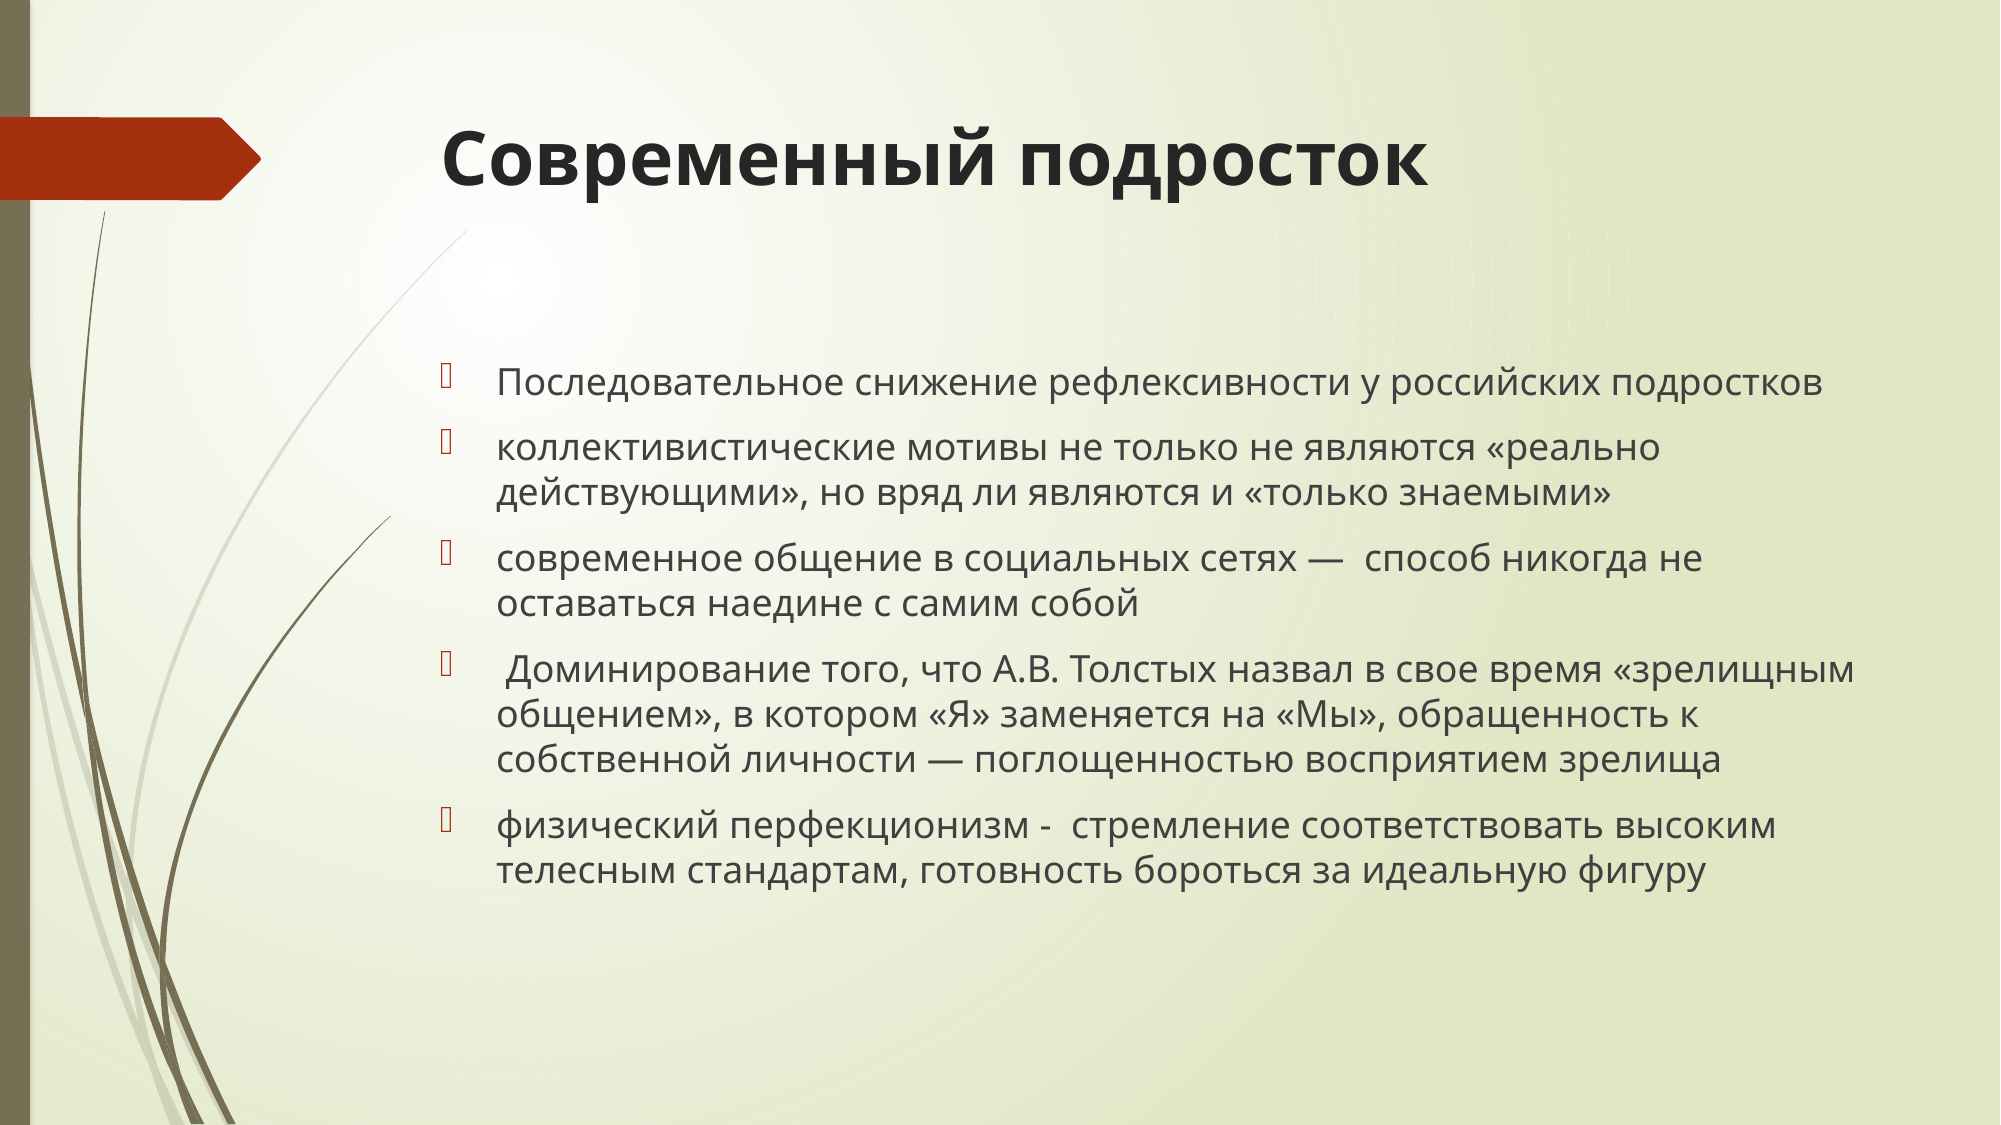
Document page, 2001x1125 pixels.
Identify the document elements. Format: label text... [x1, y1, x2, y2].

list Последовательное снижение рефлексивности у российских подростков коллективистические мотивы не только не являются «реально действующими», но вряд ли являются и «только знаемыми» современное общение в социальных сетях — способ никогда не оставаться наедине с самим собой Доминирование того, что А.В. Толстых назвал в свое время «зрелищным общением», в котором «Я» заменяется на «Мы», обращенность к собственной личности — поглощенностью восприятием зрелища физический перфекционизм - стремление соответствовать высоким телесным стандартам, готовность бороться за идеальную фигуру [424, 350, 1888, 970]
title Современный подросток [425, 102, 1888, 313]
